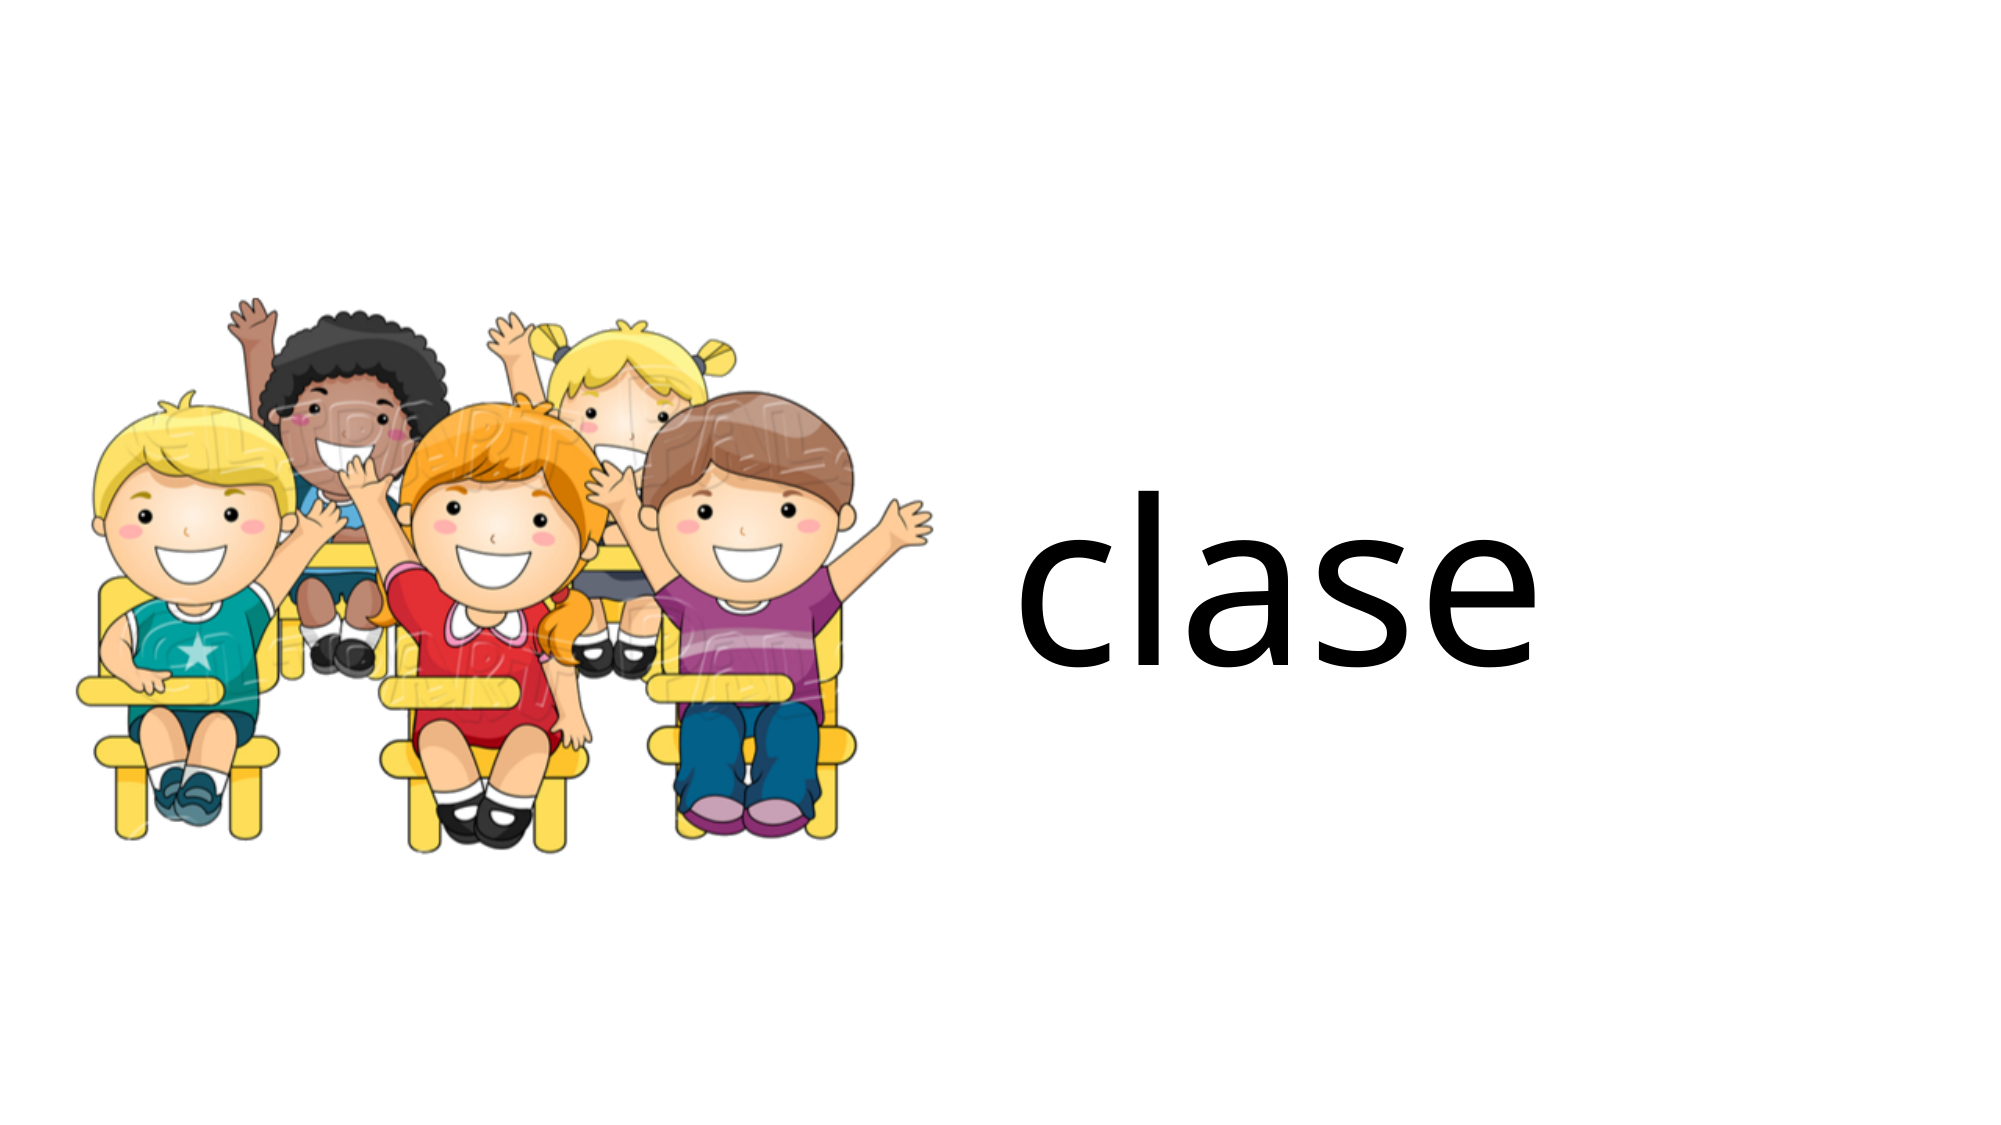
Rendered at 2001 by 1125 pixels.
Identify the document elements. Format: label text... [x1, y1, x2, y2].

picture [45, 242, 971, 908]
text_box clase [995, 428, 1862, 719]
